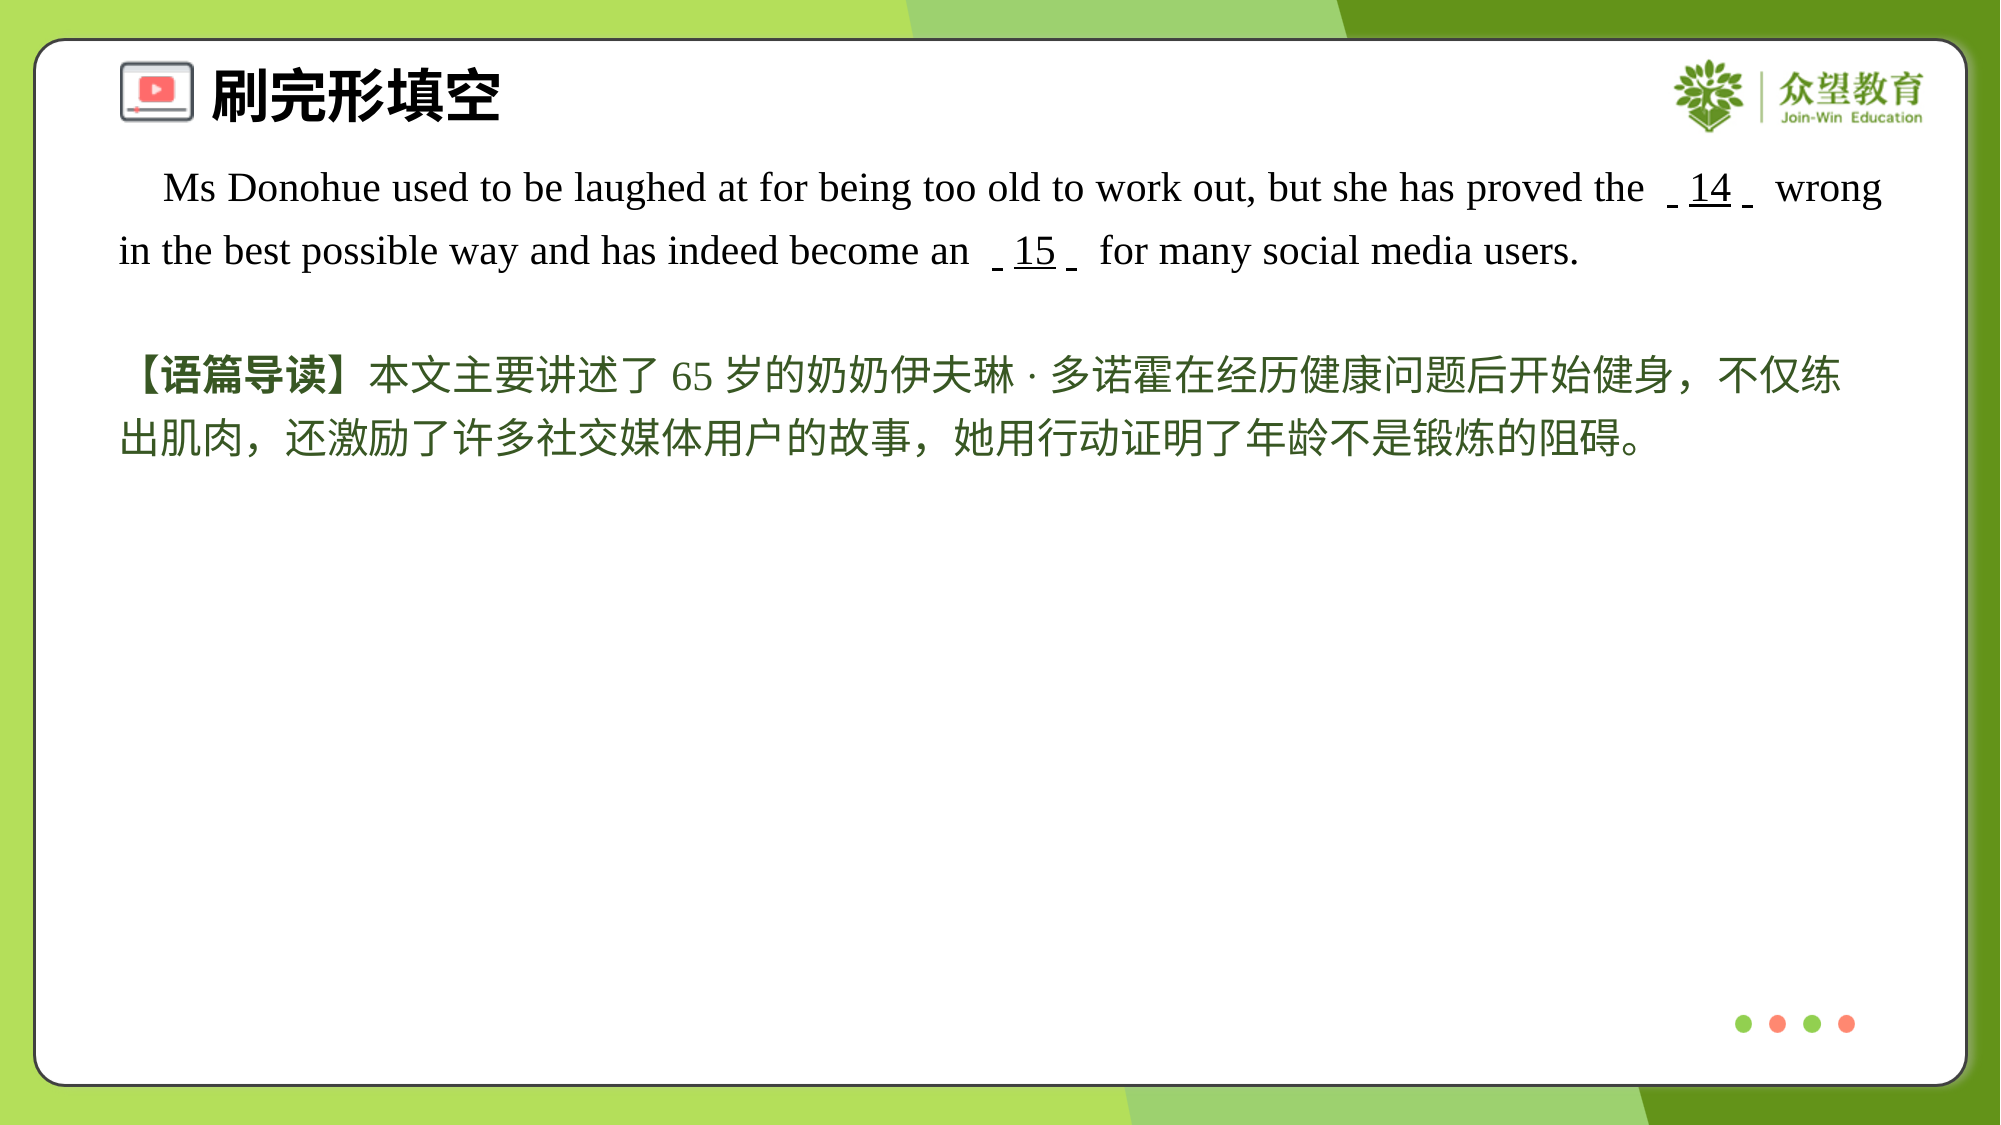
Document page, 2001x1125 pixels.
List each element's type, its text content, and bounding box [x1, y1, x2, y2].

text_box Ms Donohue used to be laughed at for being too old to work out, but she has proved the . .14. . wrong in the best possible way and has indeed become an . .15. . for many social media users. [118, 147, 1883, 330]
text_box 【语篇导读】本文主要讲述了65岁的奶奶伊夫琳·多诺霍在经历健康问题后开始健身，不仅练出肌肉，还激励了许多社交媒体用户的故事，她用行动证明了年龄不是锻炼的阻碍。 [118, 336, 1883, 457]
picture [0, 0, 2000, 1125]
